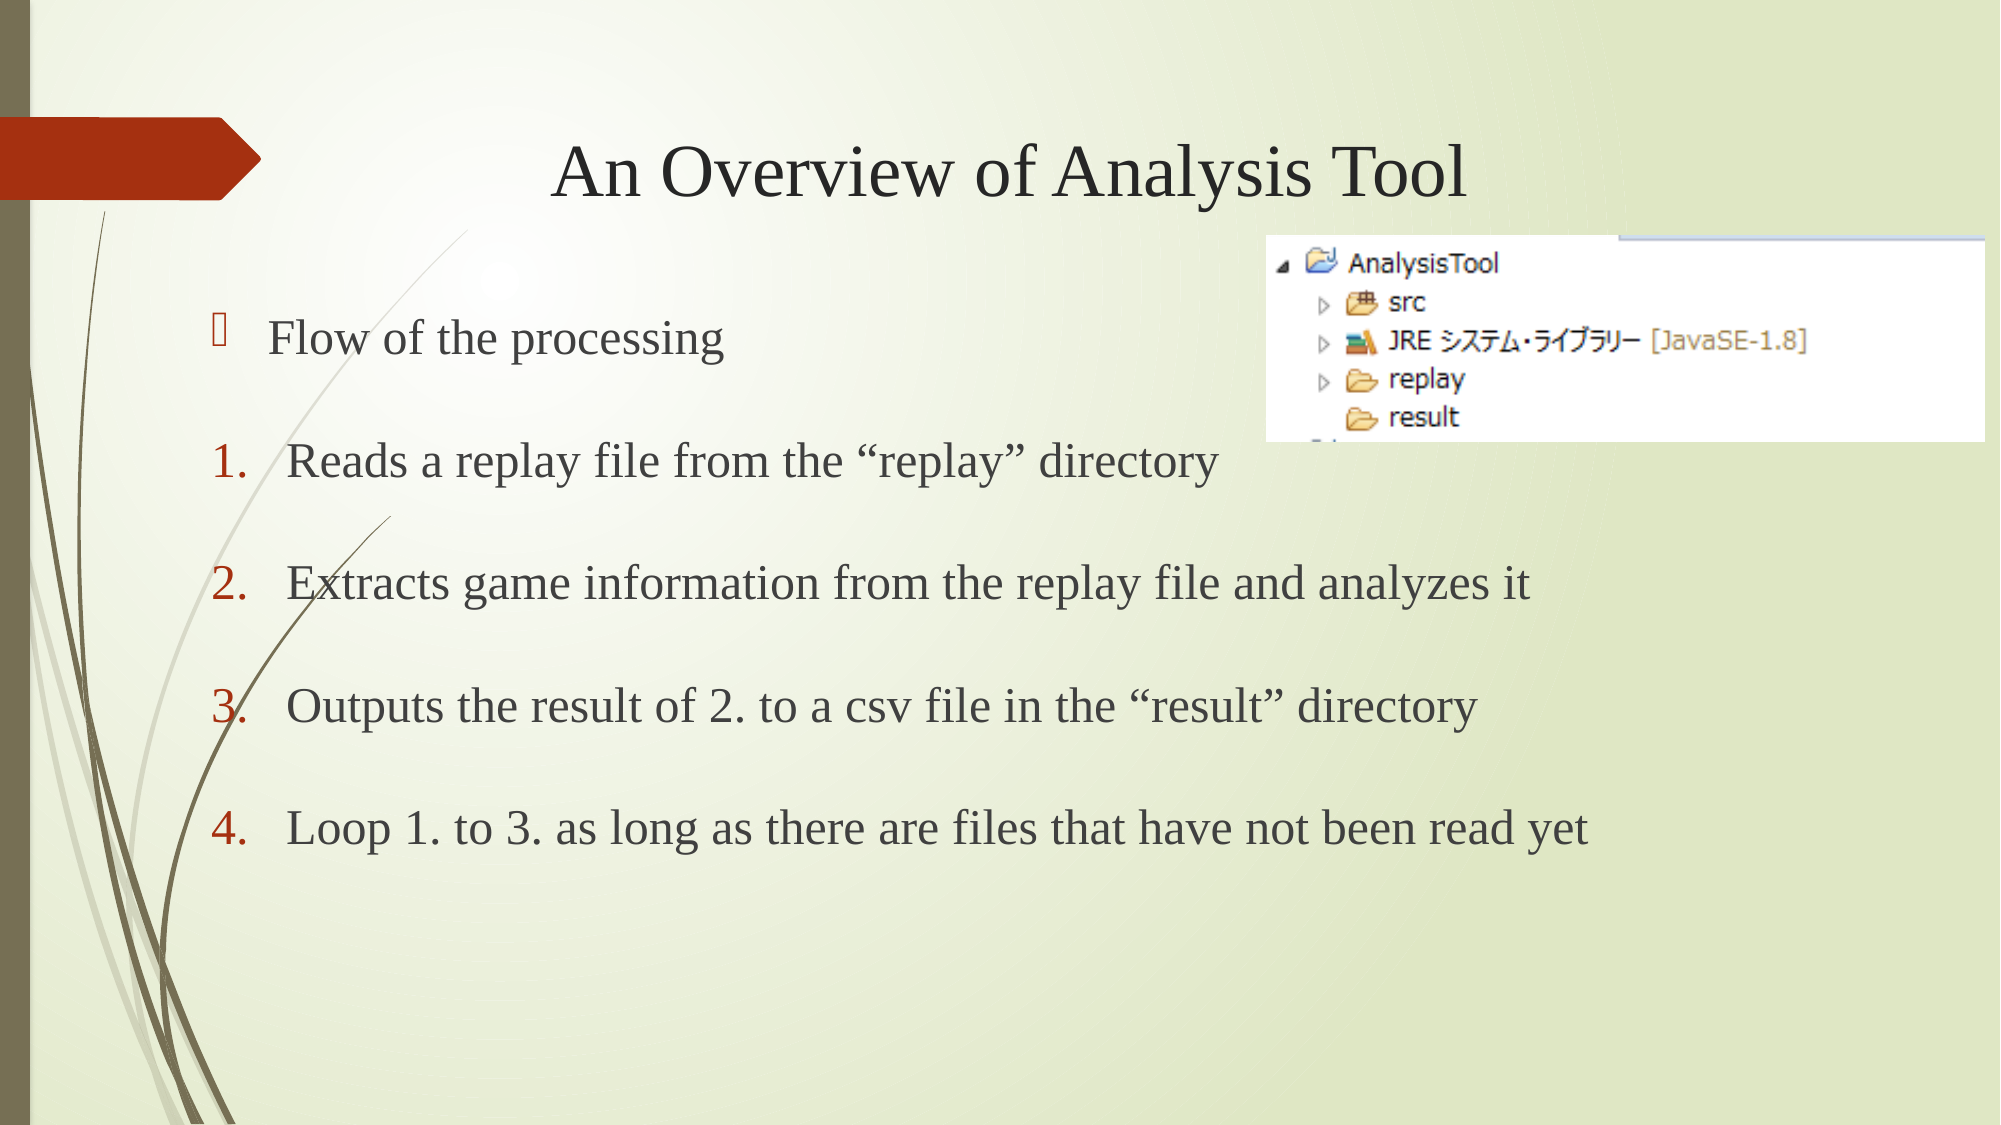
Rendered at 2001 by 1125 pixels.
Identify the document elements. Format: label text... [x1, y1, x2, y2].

list Flow of the processing Reads a replay file from the “replay” directory Extracts game information from the replay file and analyzes it Outputs the result of 2. to a csv file in the “result” directory Loop 1. to 3. as long as there are files that have not been read yet [196, 174, 1969, 1104]
picture [1265, 235, 1985, 442]
title An Overview of Analysis Tool [0, 113, 2000, 324]
